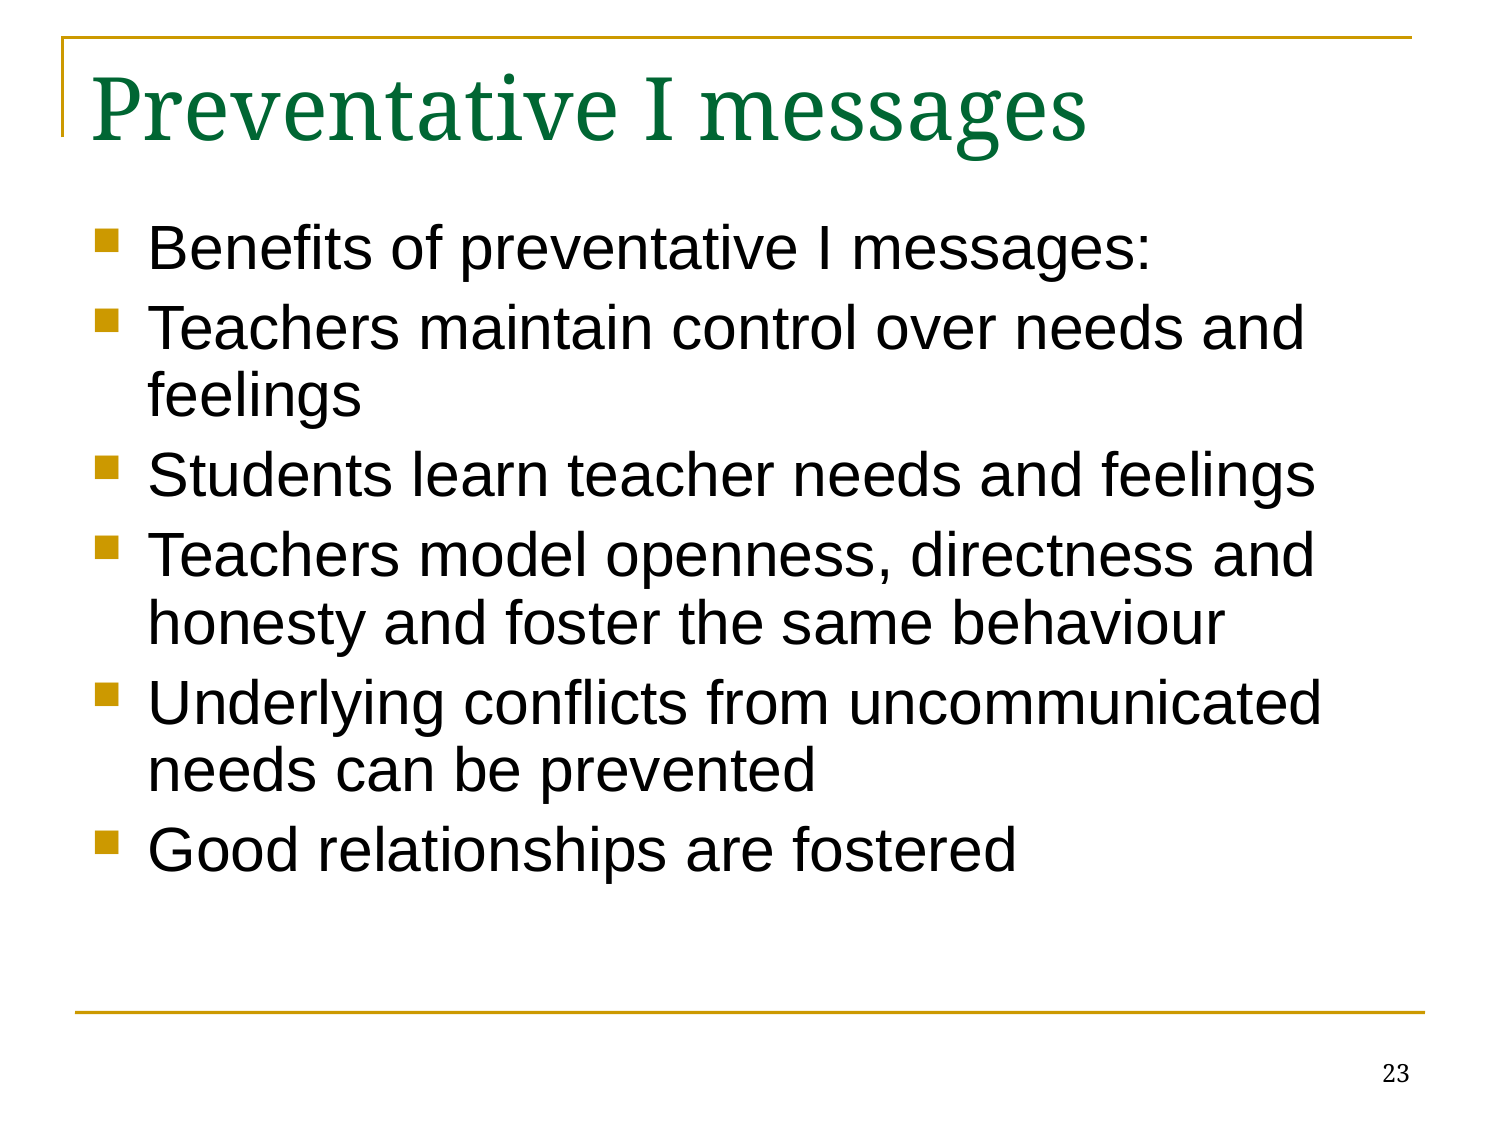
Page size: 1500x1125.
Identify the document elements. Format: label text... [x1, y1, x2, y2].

slide_number 23 [1074, 1023, 1426, 1100]
title Preventative I messages [74, 45, 1426, 233]
list Benefits of preventative I messages: Teachers maintain control over needs and feelings Students learn teacher needs and feelings Teachers model openness, directness and honesty and foster the same behaviour Underlying conflicts from uncommunicated needs can be prevented Good relationships are fostered [76, 207, 1427, 952]
